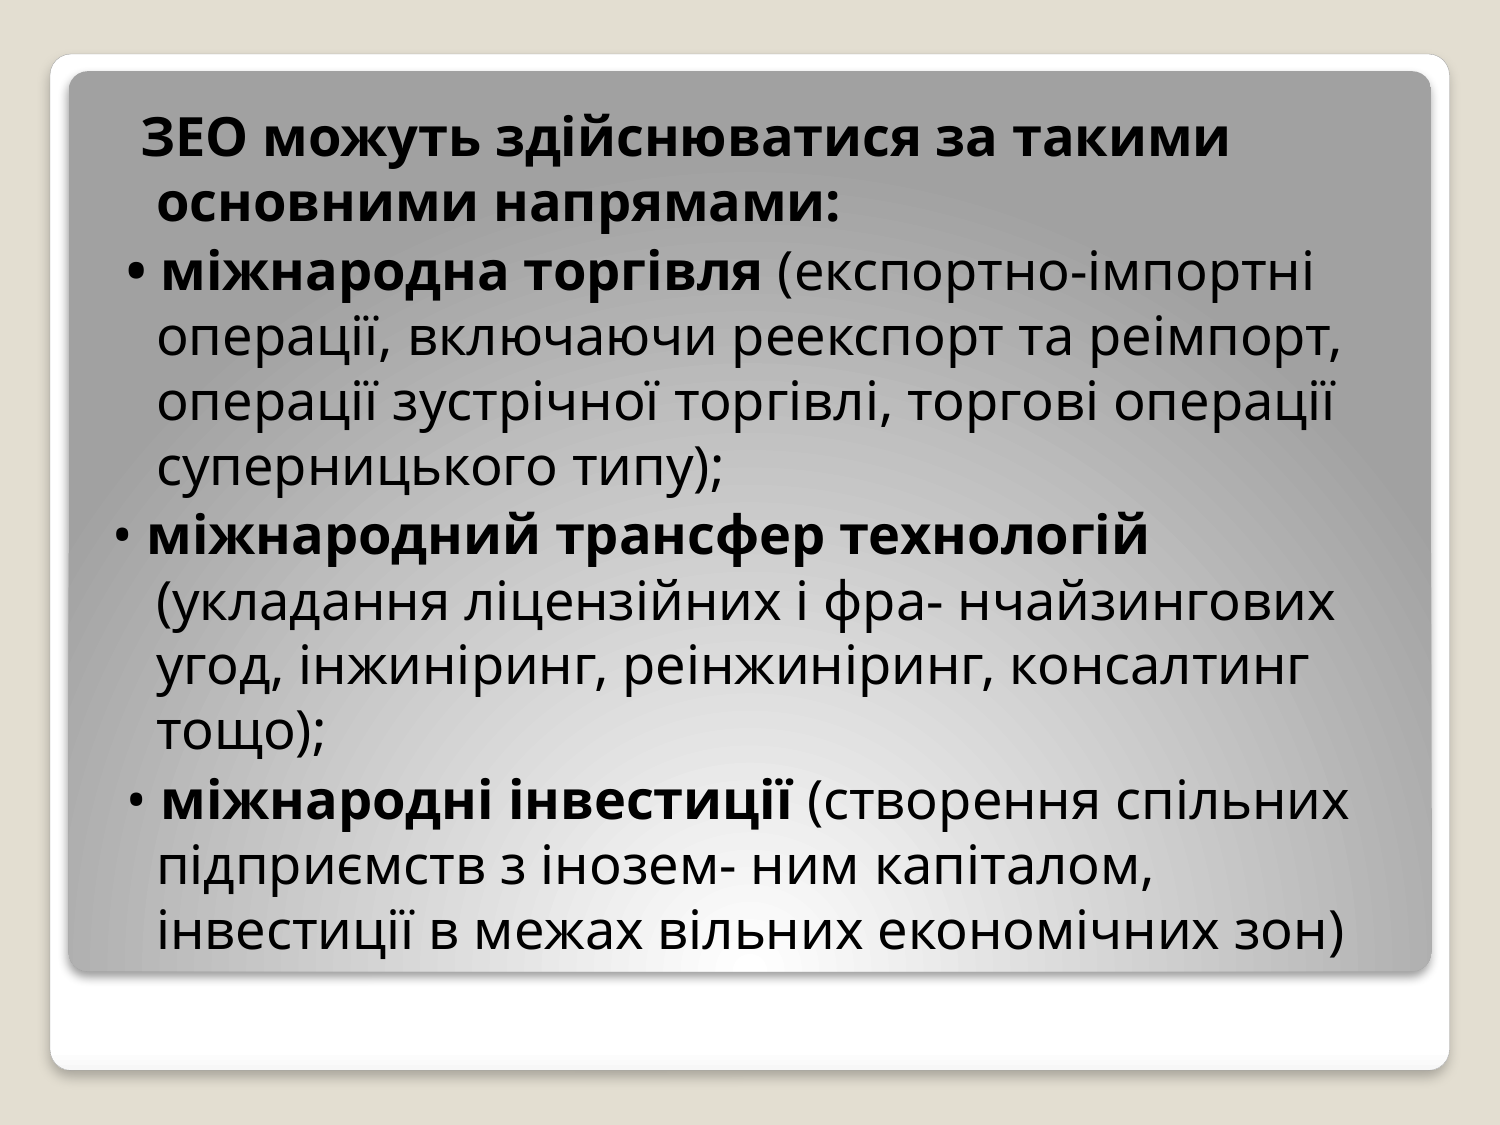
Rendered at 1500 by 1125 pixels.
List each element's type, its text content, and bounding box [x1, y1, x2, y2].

list ЗЕО можуть здійснюватися за такими основними напрямами: • міжнародна торгівля (експортно-імпортні операції, включаючи реекспорт та реімпорт, операції зустрічної торгівлі, торгові операції суперницького типу); • міжнародний трансфер технологій (укладання ліцензійних і фра- нчайзингових угод, інжиніринг, реінжиніринг, консалтинг тощо); • міжнародні інвестиції (створення спільних підприємств з інозем- ним капіталом, інвестиції в межах вільних економічних зон) [82, 86, 1425, 976]
